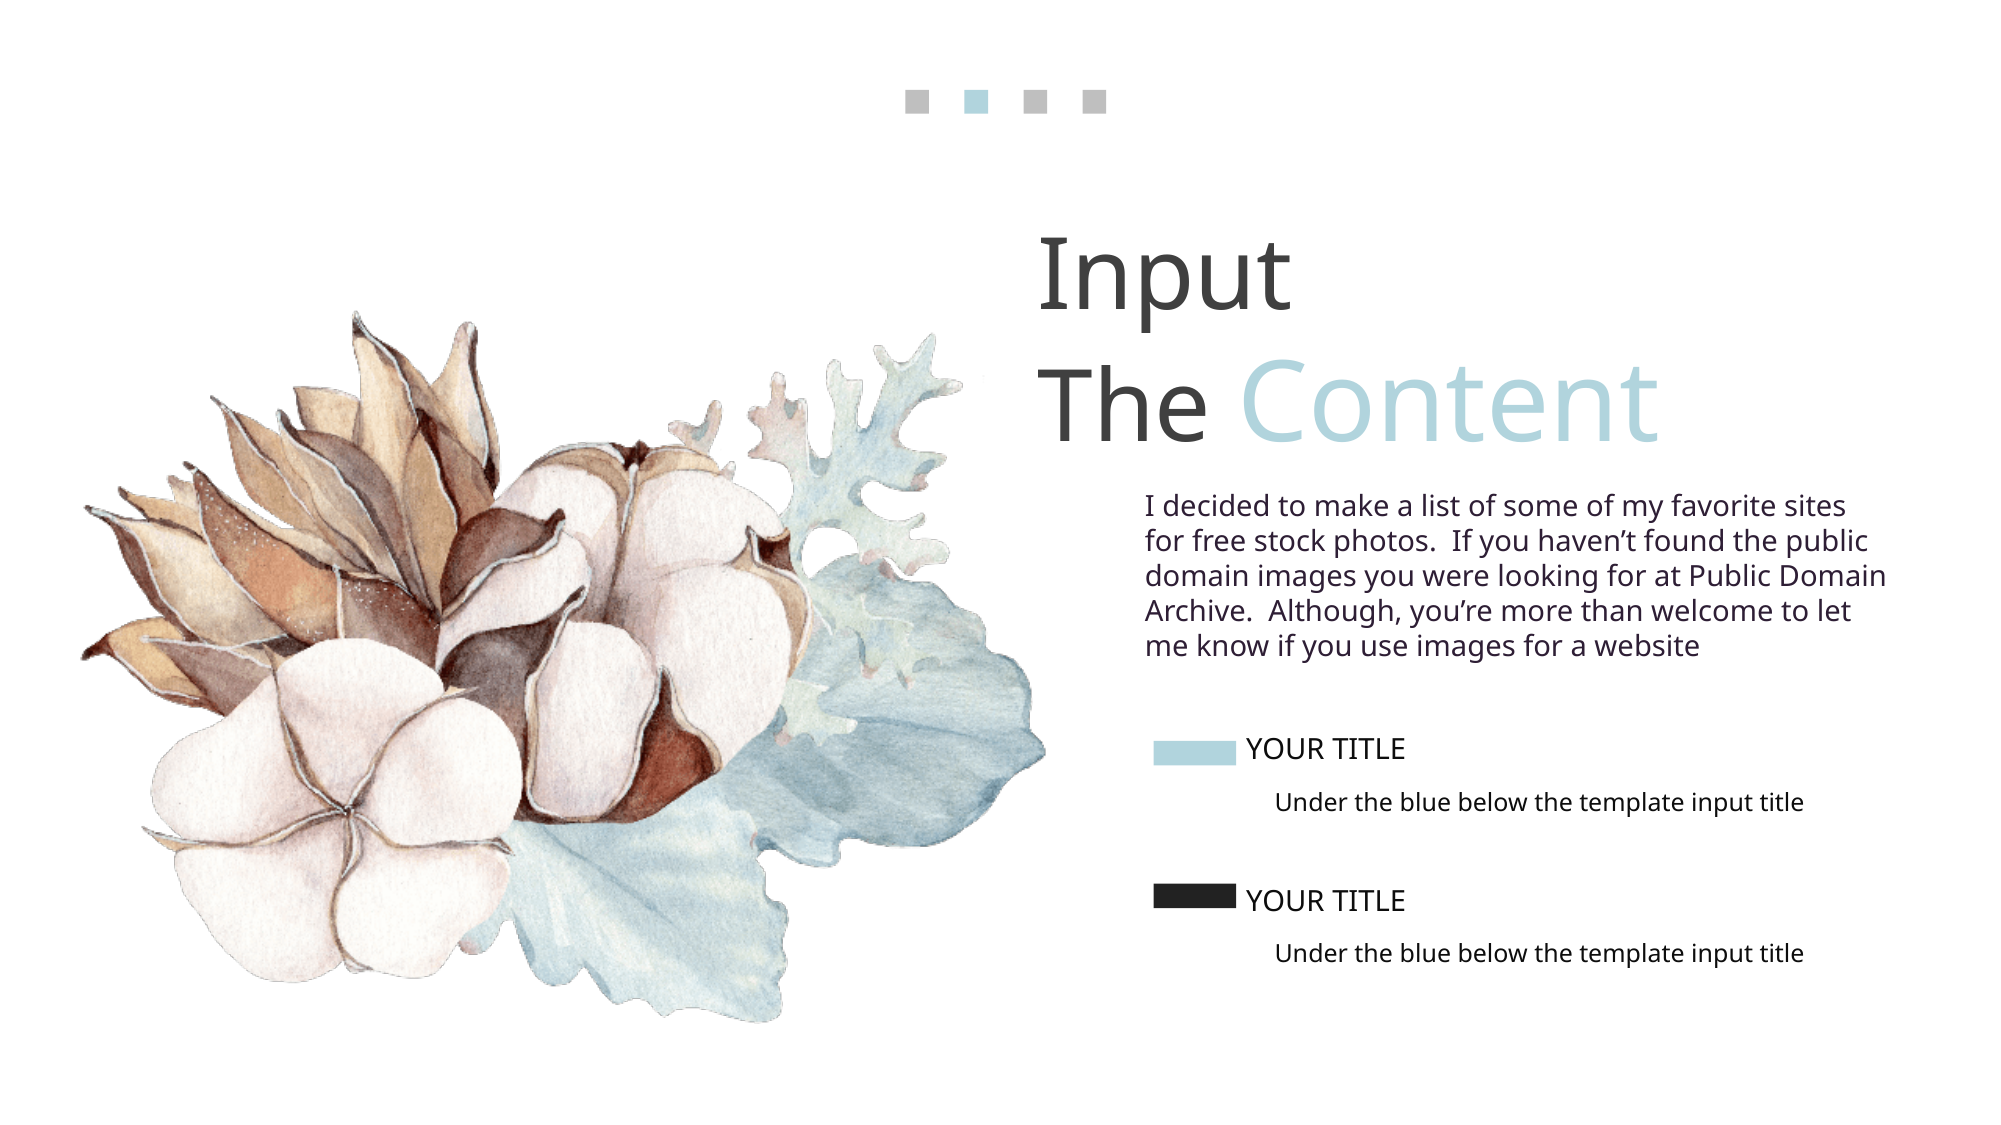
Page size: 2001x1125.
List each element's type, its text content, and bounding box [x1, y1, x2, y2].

picture [73, 291, 1083, 1052]
text_box [904, 89, 930, 115]
text_box Input The Content [1023, 202, 1675, 472]
text_box I decided to make a list of some of my favorite sites for free stock photos. If you haven’t found the public domain images you were looking for at Public Domain Archive. Although, you’re more than welcome to let me know if you use images for a website [1129, 479, 1910, 670]
text_box Under the blue below the template input title [1259, 930, 1886, 976]
text_box [1082, 89, 1107, 115]
text_box Under the blue below the template input title [1259, 778, 1886, 824]
text_box [1152, 883, 1231, 909]
text_box YOUR TITLE [1231, 874, 1421, 925]
text_box [1023, 89, 1048, 115]
text_box [1152, 740, 1231, 766]
text_box YOUR TITLE [1231, 723, 1421, 773]
text_box [963, 89, 989, 115]
